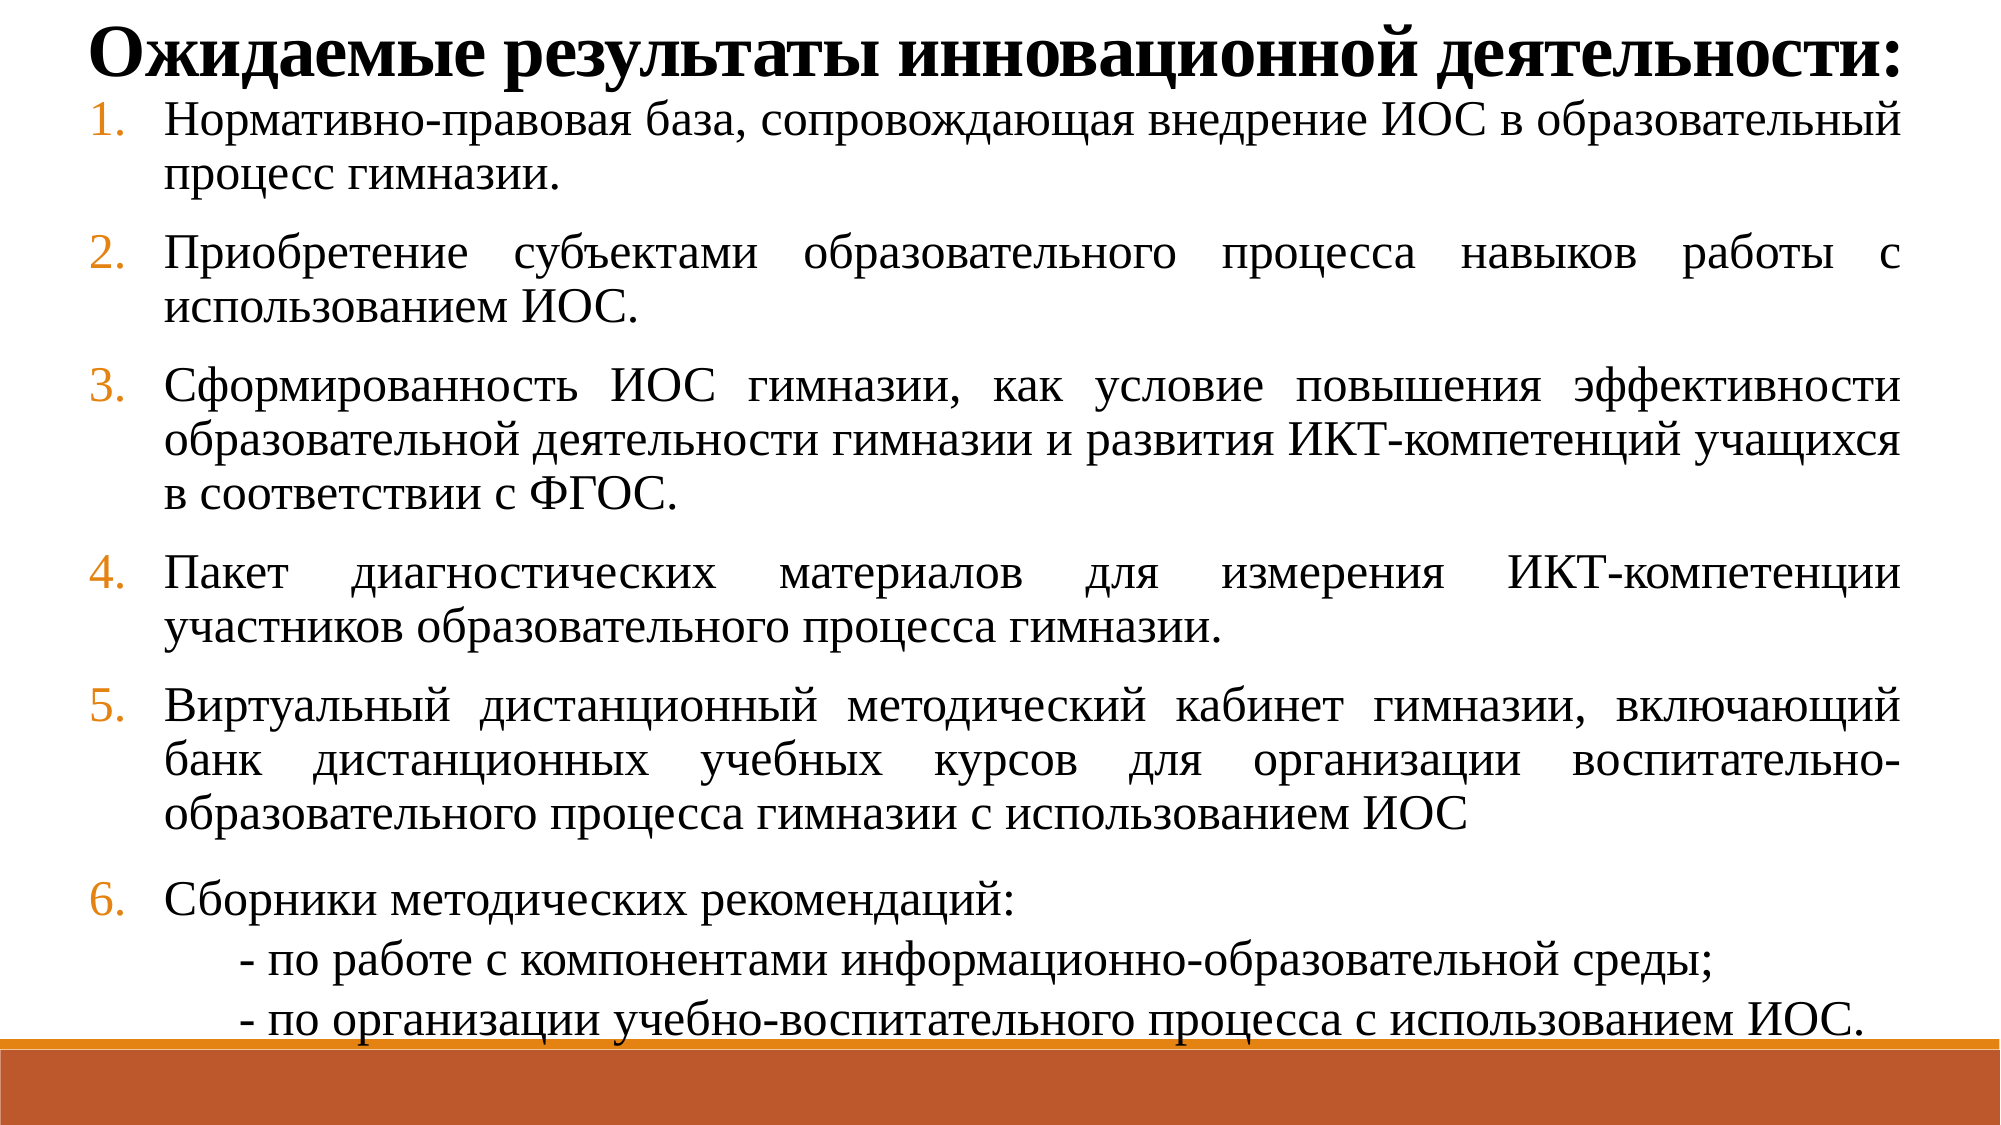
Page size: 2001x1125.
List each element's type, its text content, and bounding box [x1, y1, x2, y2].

title Ожидаемые результаты инновационной деятельности: [14, 0, 1979, 100]
list Нормативно-правовая база, сопровождающая внедрение ИОС в образовательный процесс гимназии. Приобретение субъектами образовательного процесса навыков работы с использованием ИОС. Сформированность ИОС гимназии, как условие повышения эффективности образовательной деятельности гимназии и развития ИКТ-компетенций учащихся в соответствии с ФГОС. Пакет диагностических материалов для измерения ИКТ-компетенции участников образовательного процесса гимназии. Виртуальный дистанционный методический кабинет гимназии, включающий банк дистанционных учебных курсов для организации воспитательно-образовательного процесса гимназии с использованием ИОС Сборники методических рекомендаций: - по работе с компонентами информационно-образовательной среды; - по организации учебно-воспитательного процесса с использованием ИОС. [88, 84, 1902, 1018]
